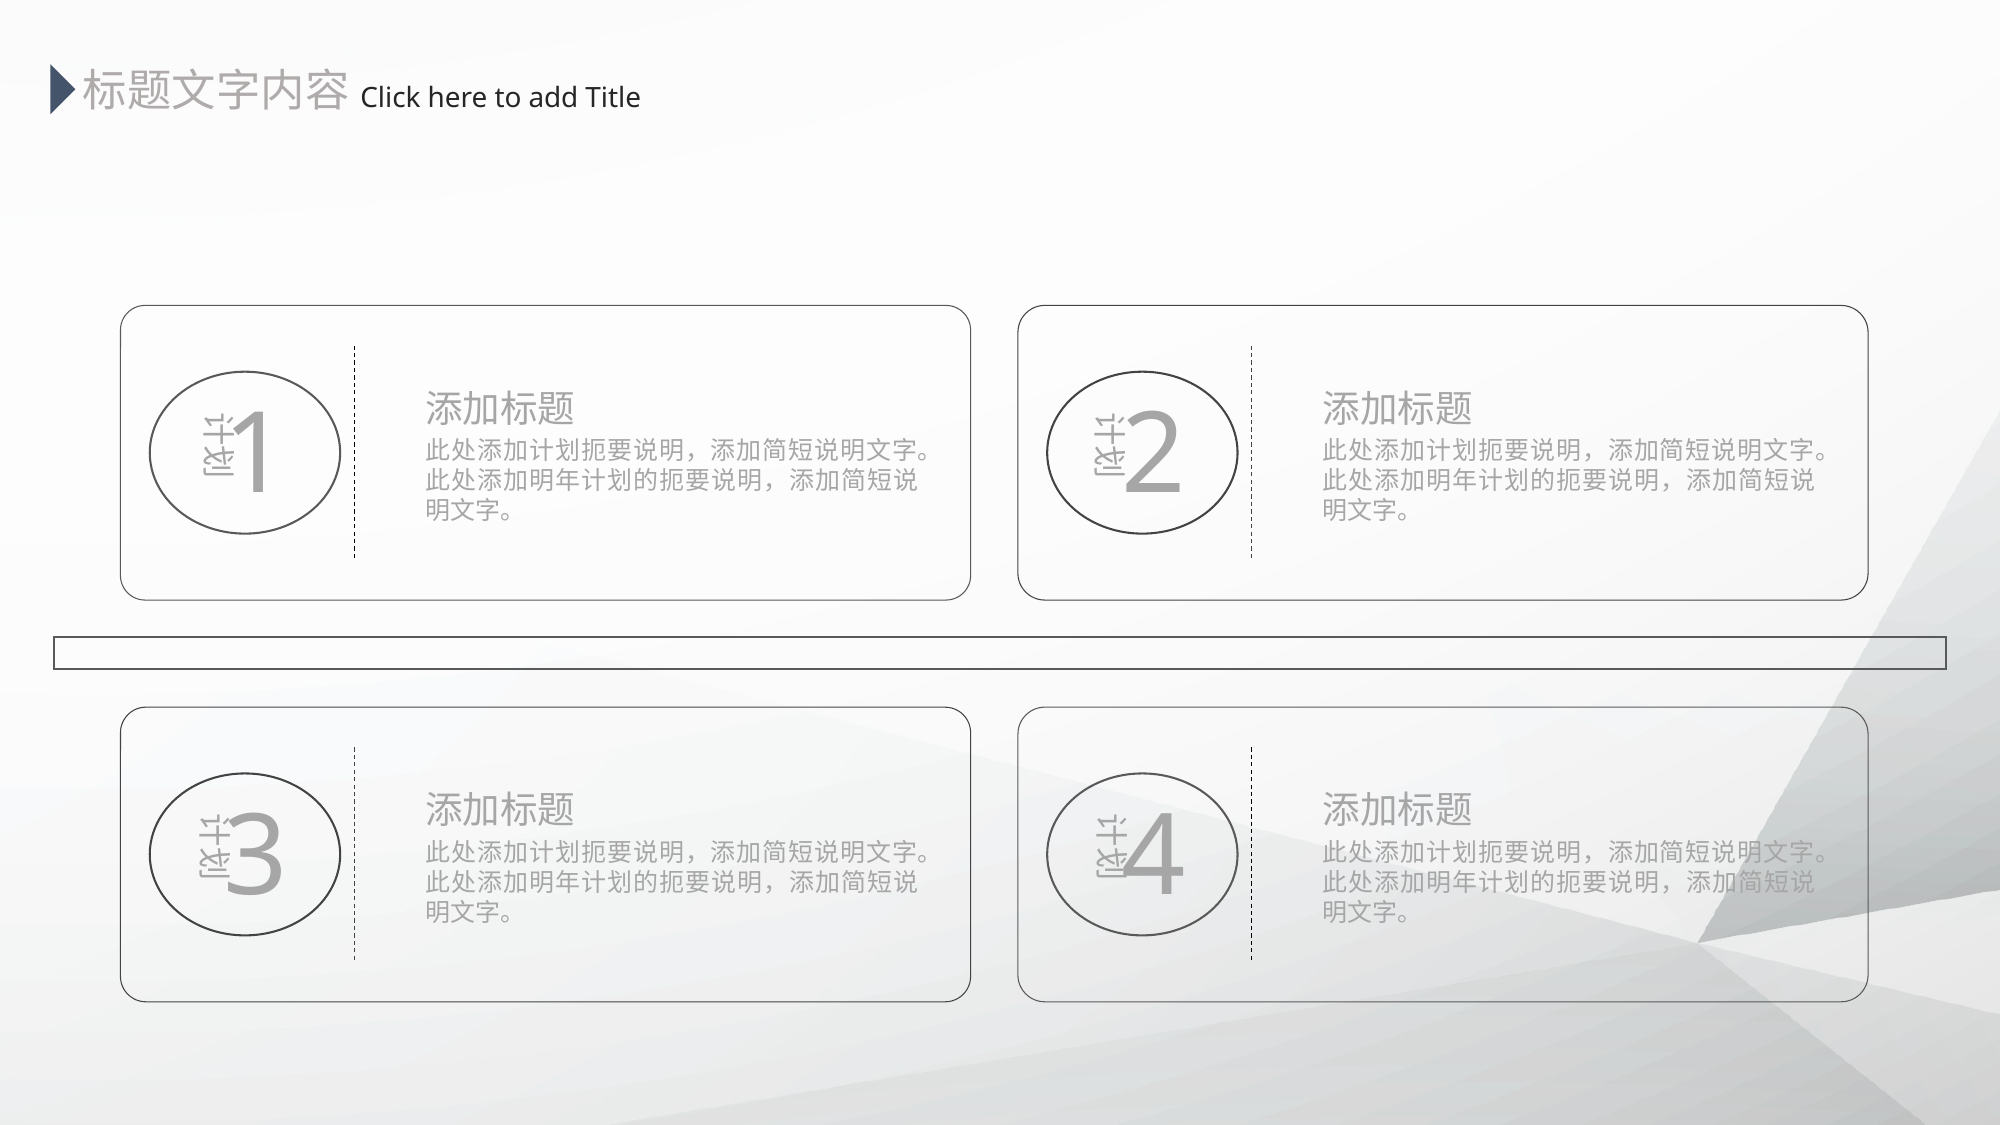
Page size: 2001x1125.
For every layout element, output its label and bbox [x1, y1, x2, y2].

text_box [54, 305, 1946, 1002]
picture [0, 0, 2000, 1125]
text_box [50, 54, 652, 124]
